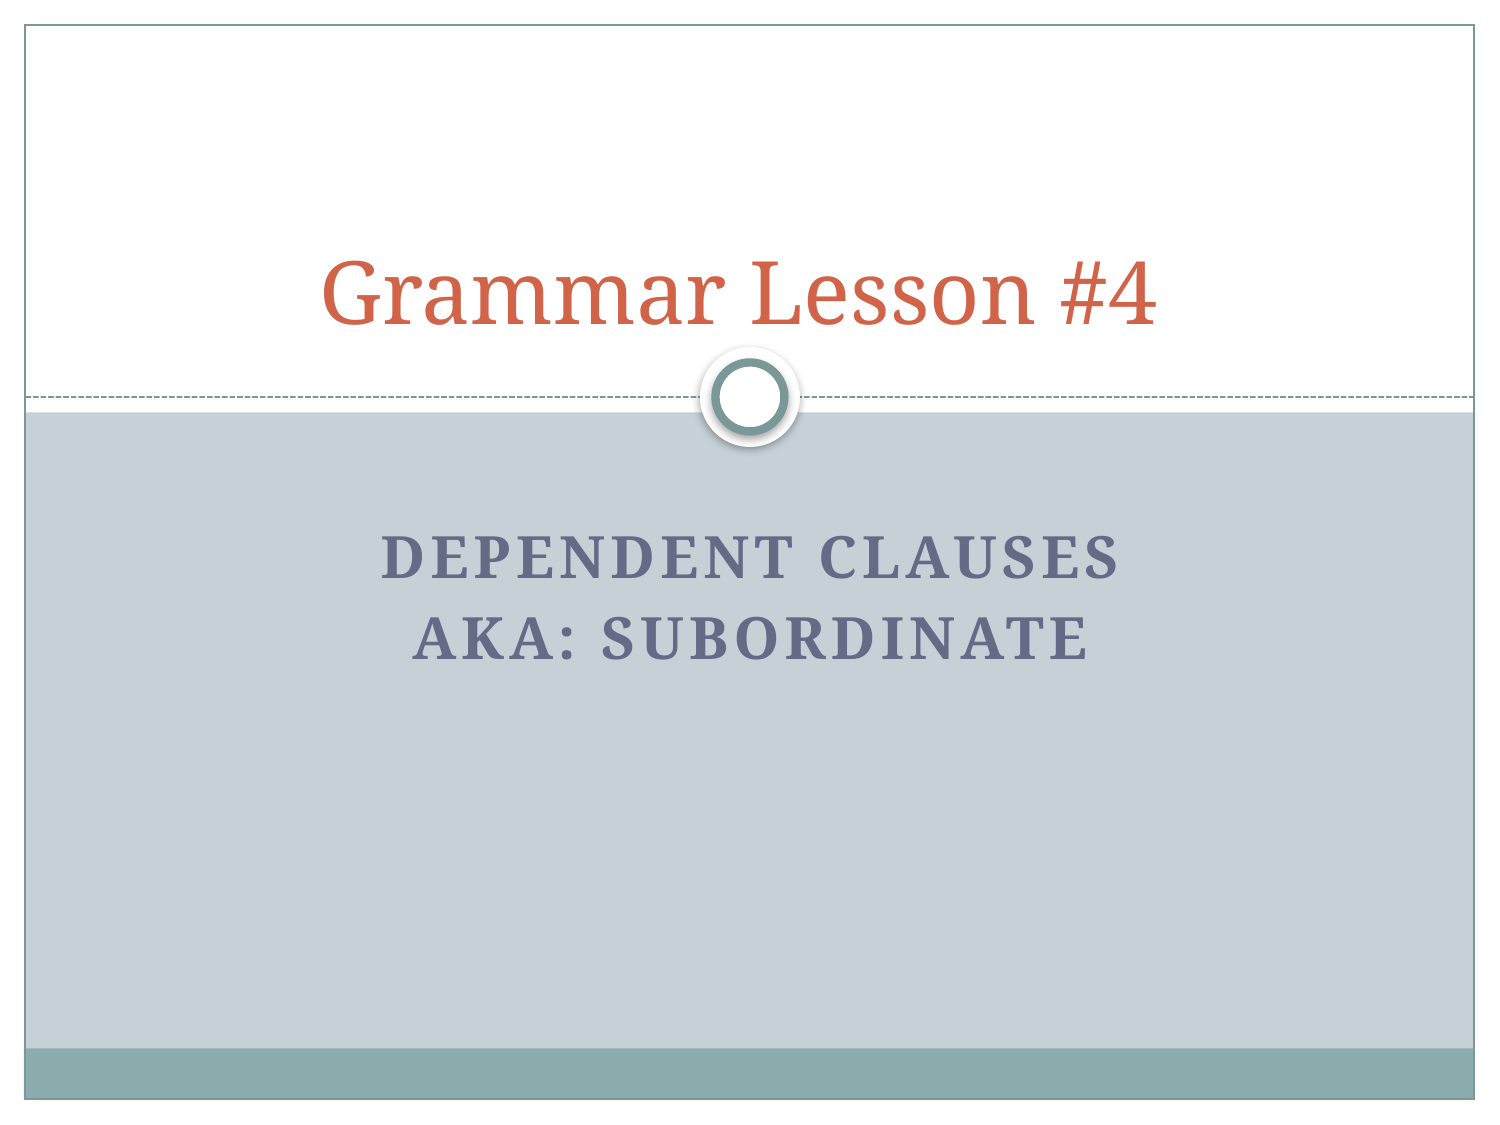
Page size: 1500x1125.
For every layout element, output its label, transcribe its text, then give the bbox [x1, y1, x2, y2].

title Grammar Lesson #4 [112, 62, 1388, 350]
subtitle Dependent clauses Aka: subordinate [225, 512, 1275, 725]
